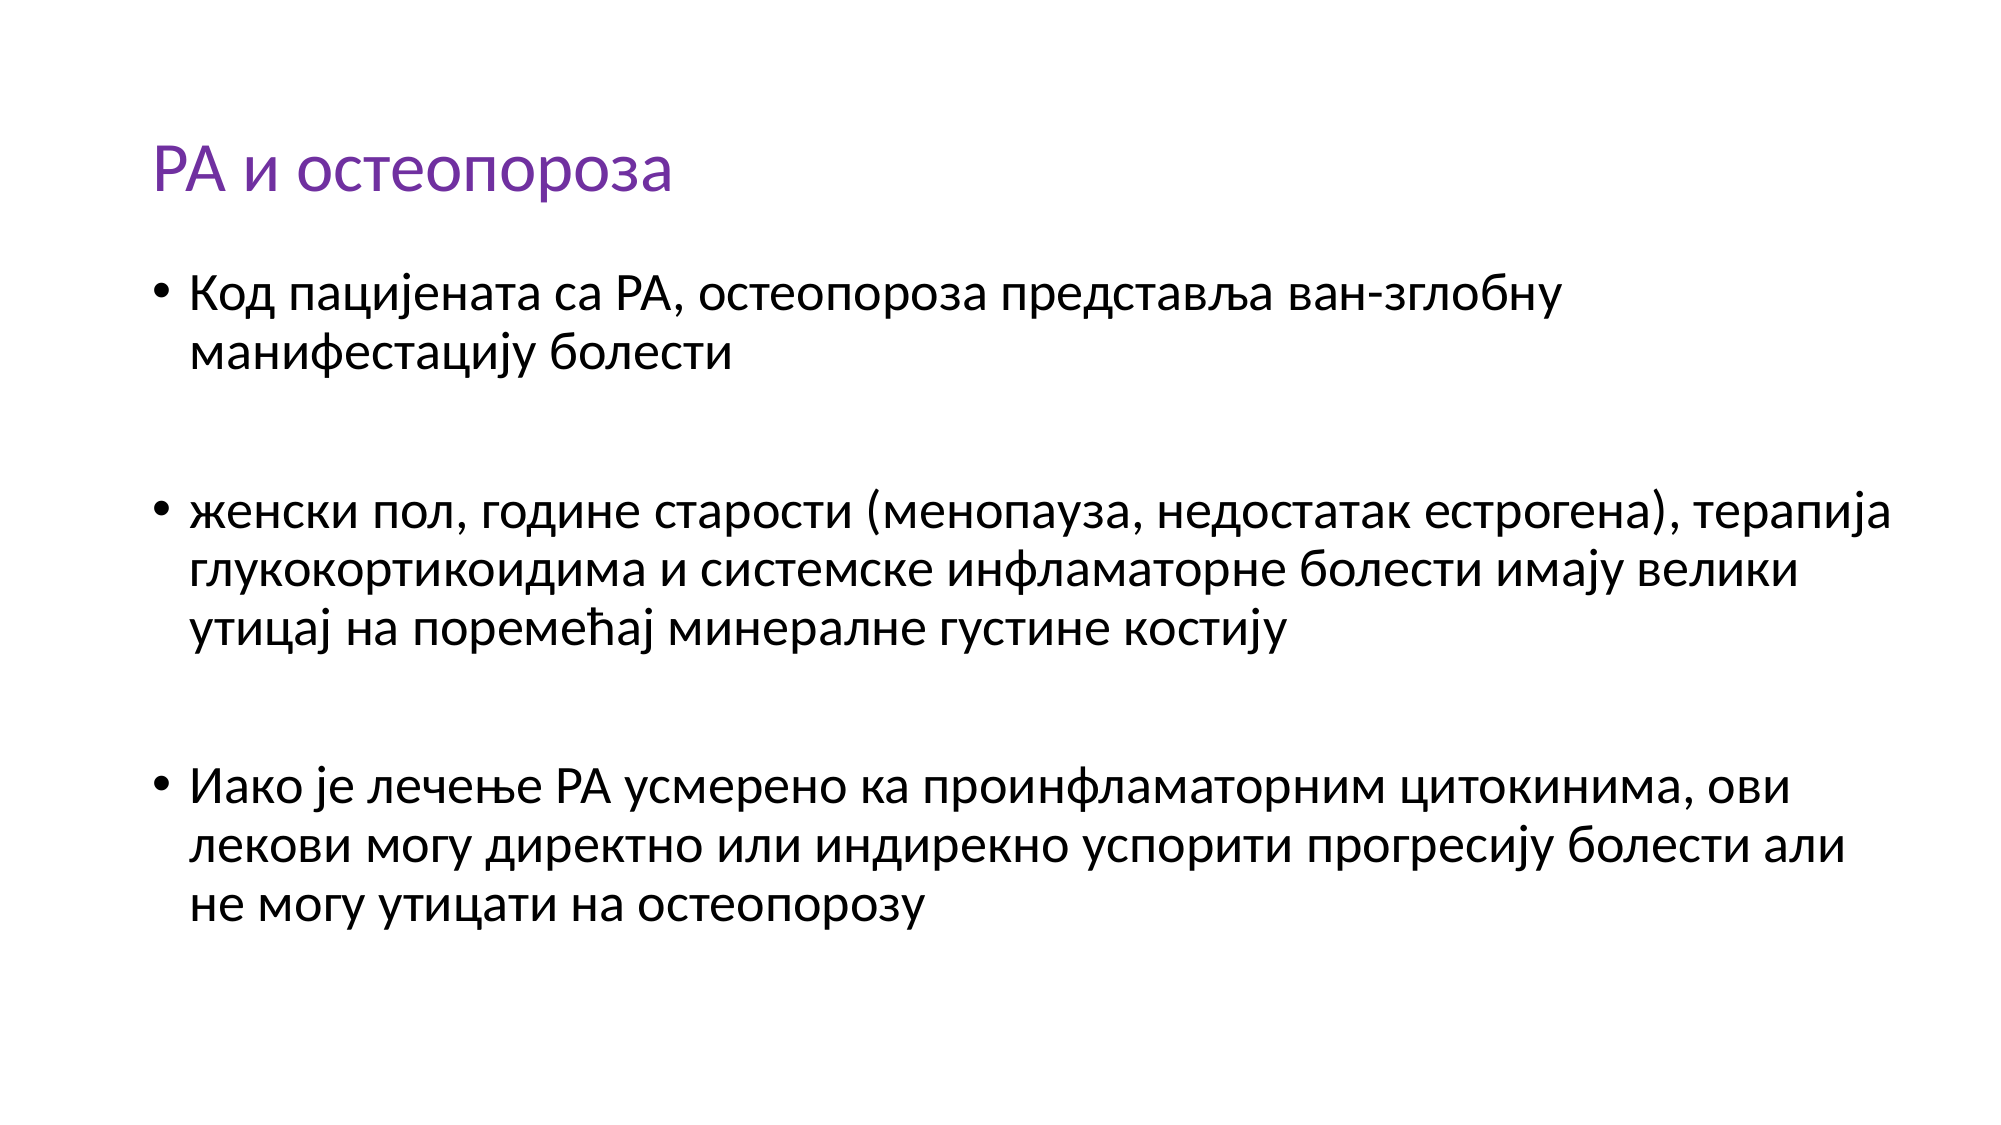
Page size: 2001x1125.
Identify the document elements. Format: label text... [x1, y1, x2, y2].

list Код пацијената са РА, остеопороза представља ван-зглобну манифестацију болести женски пол, године старости (менопауза, недостатак естрогена), терапија глукокортикоидима и системске инфламаторне болести имају велики утицај на поремећај минералне густине костију Иако је лечење РА усмерено ка проинфламаторним цитокинима, ови лекови могу директно или индирекно успорити прогресију болести али не могу утицати на остеопорозу [137, 256, 1927, 971]
title РА и остеопороза [137, 59, 1863, 256]
